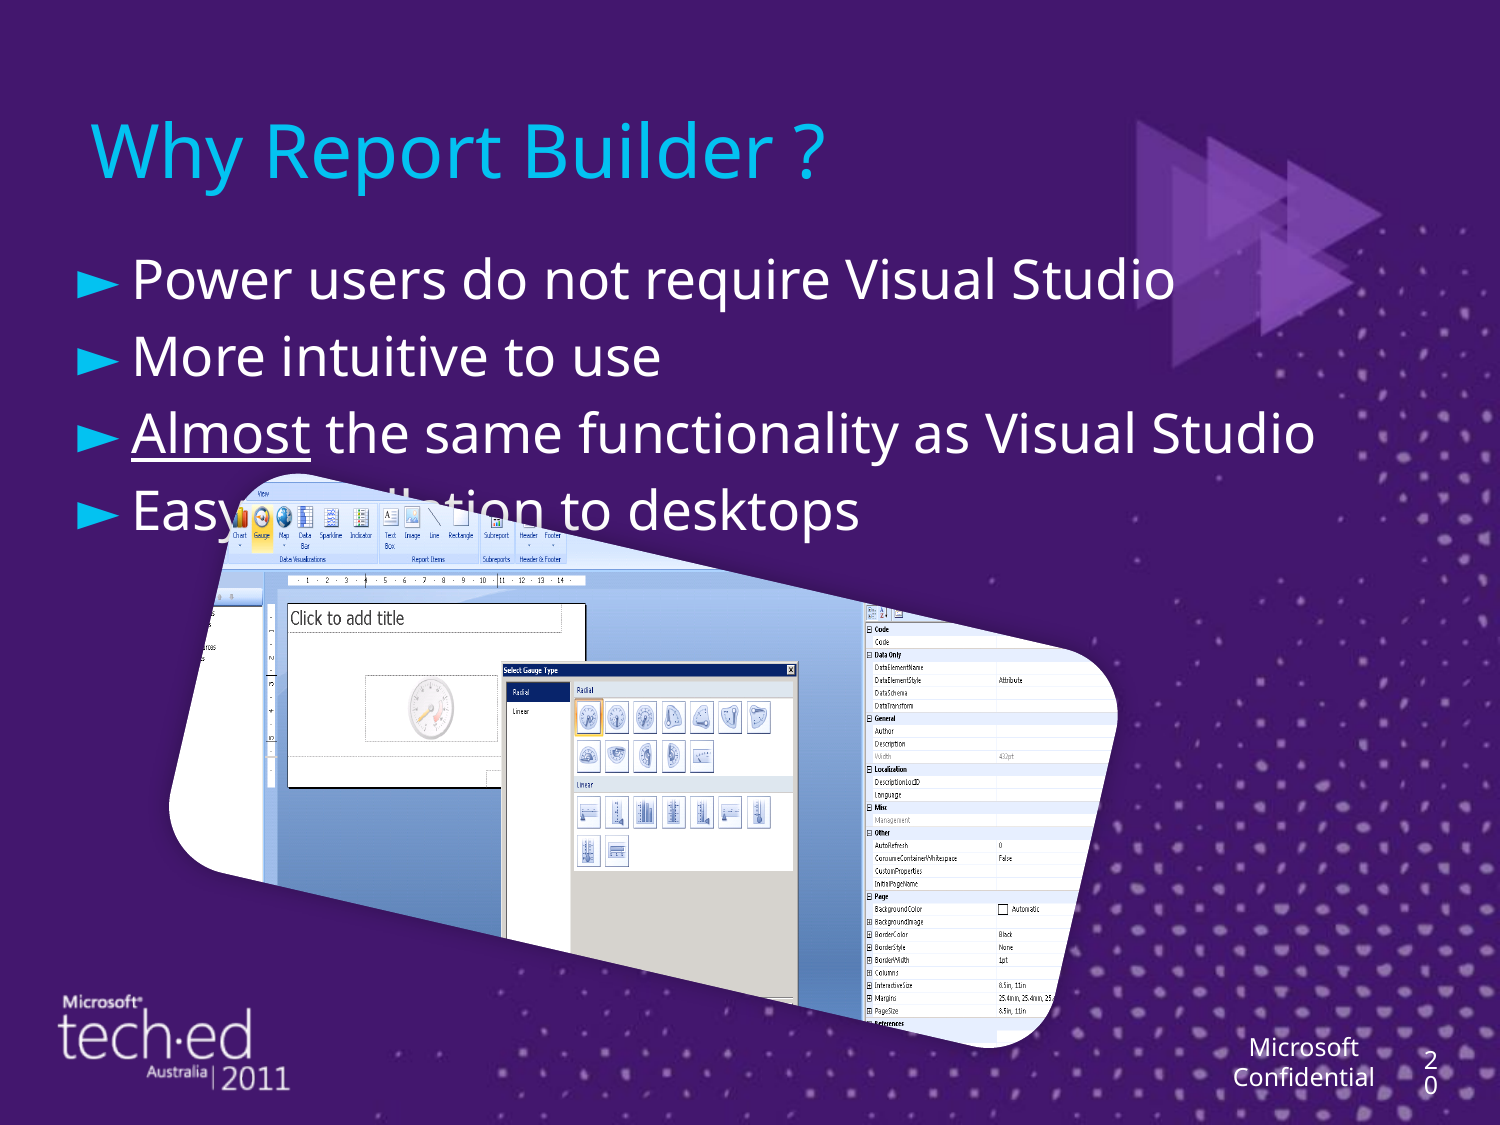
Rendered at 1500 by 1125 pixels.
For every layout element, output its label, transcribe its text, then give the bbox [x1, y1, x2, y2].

title Why Report Builder ? [75, 54, 1425, 237]
picture [0, 0, 1500, 1125]
footer Microsoft Confidential [1211, 1031, 1397, 1092]
slide_number 20 [1408, 1031, 1467, 1092]
list Power users do not require Visual Studio More intuitive to use Almost the same functionality as Visual Studio Easy installation to desktops [62, 237, 1438, 556]
